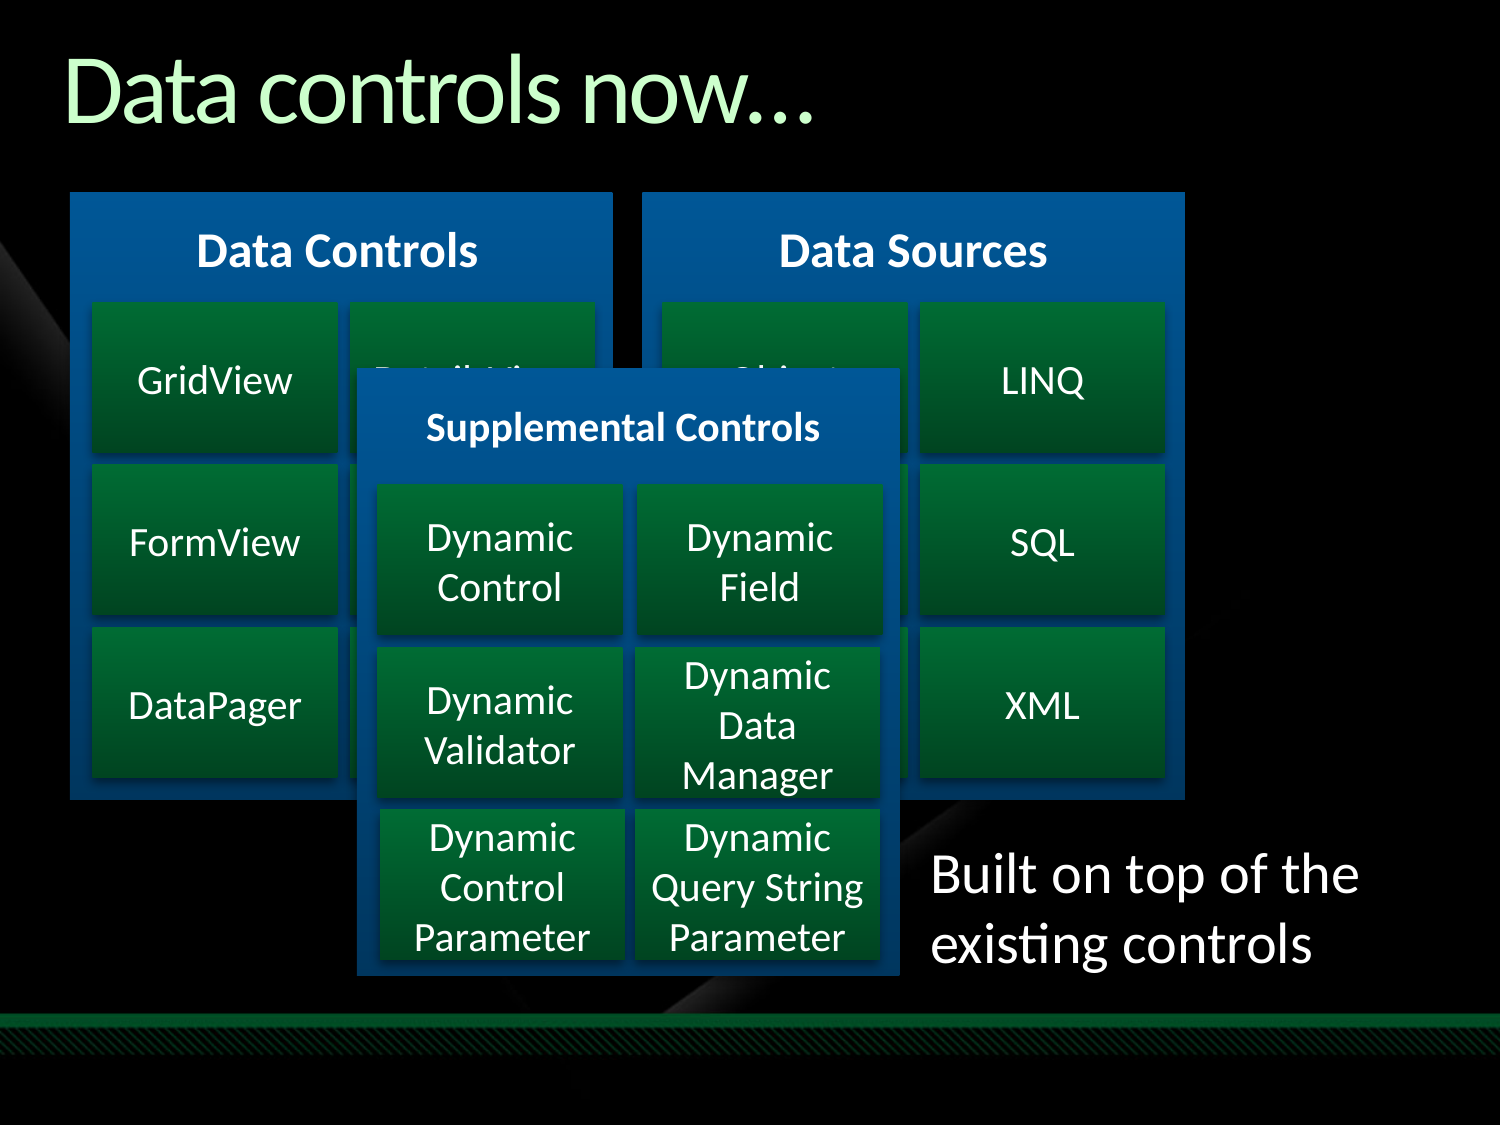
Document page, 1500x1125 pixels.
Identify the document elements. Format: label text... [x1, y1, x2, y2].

text_box [356, 368, 900, 976]
text_box LINQ [920, 302, 1165, 453]
text_box DataPager [92, 627, 338, 778]
text_box FormView [92, 464, 338, 615]
text_box Dynamic Data Manager [635, 647, 880, 798]
text_box GridView [92, 302, 338, 453]
text_box SQL [920, 464, 1165, 615]
text_box XML [920, 627, 1165, 778]
text_box Data Controls [181, 209, 494, 285]
picture [0, 0, 1500, 1125]
text_box DetailsView [350, 302, 595, 374]
text_box Object [662, 302, 908, 453]
title Data controls now… [62, 37, 1438, 147]
text_box [642, 192, 1185, 800]
text_box [69, 192, 613, 800]
text_box Built on top of the existing controls [915, 827, 1376, 983]
text_box Supplemental Controls [411, 392, 836, 458]
text_box Dynamic Validator [377, 647, 623, 798]
text_box Dynamic Field [637, 484, 883, 635]
text_box Data Sources [764, 209, 1063, 285]
text_box Dynamic Query String Parameter [635, 809, 880, 960]
text_box Dynamic Control [377, 484, 623, 635]
text_box Dynamic Control Parameter [380, 809, 625, 960]
